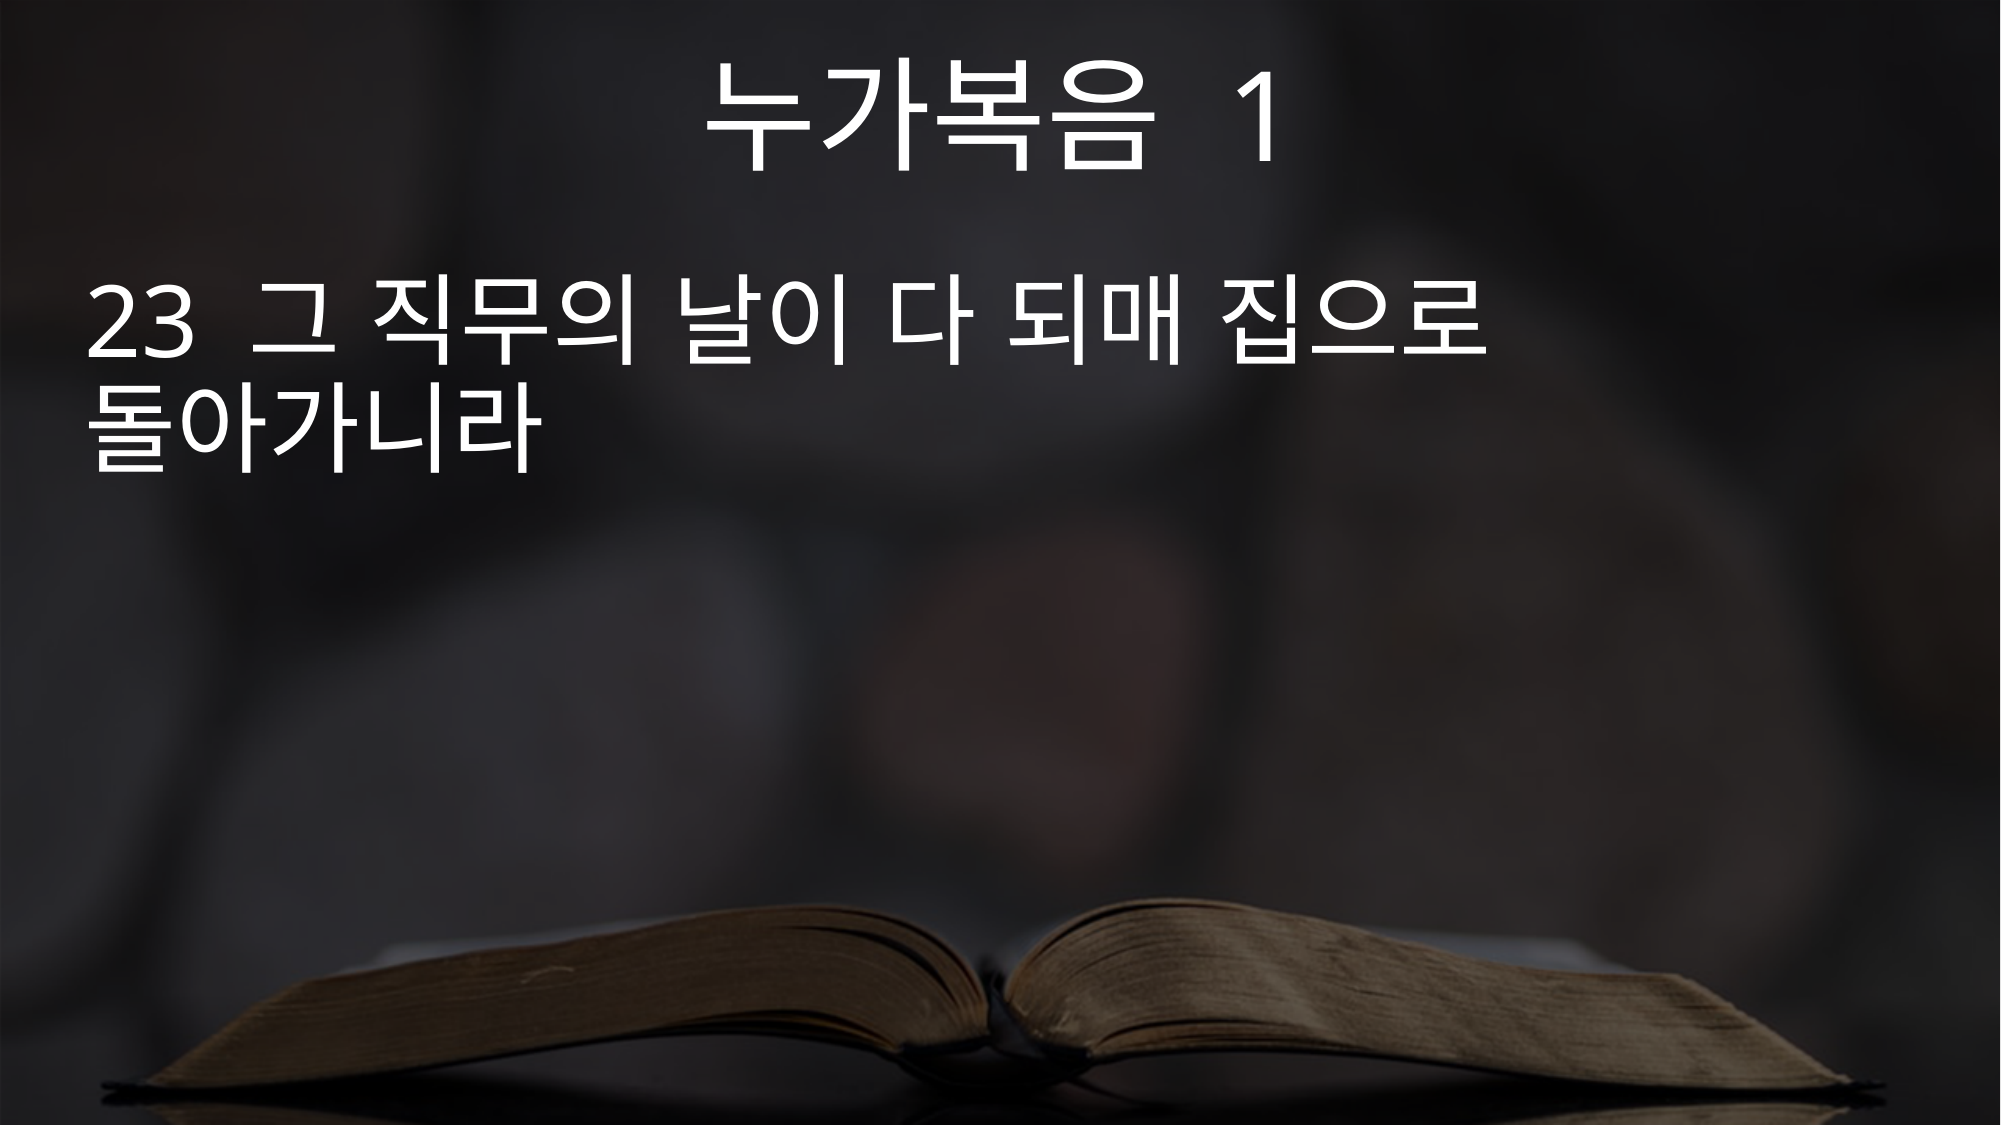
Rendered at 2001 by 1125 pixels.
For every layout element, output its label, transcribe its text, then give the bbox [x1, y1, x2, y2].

list 23 그 직무의 날이 다 되매 집으로 돌아가니라 [69, 263, 1953, 423]
footer 누가복음 1 [0, 32, 2000, 192]
picture [0, 0, 2001, 1125]
